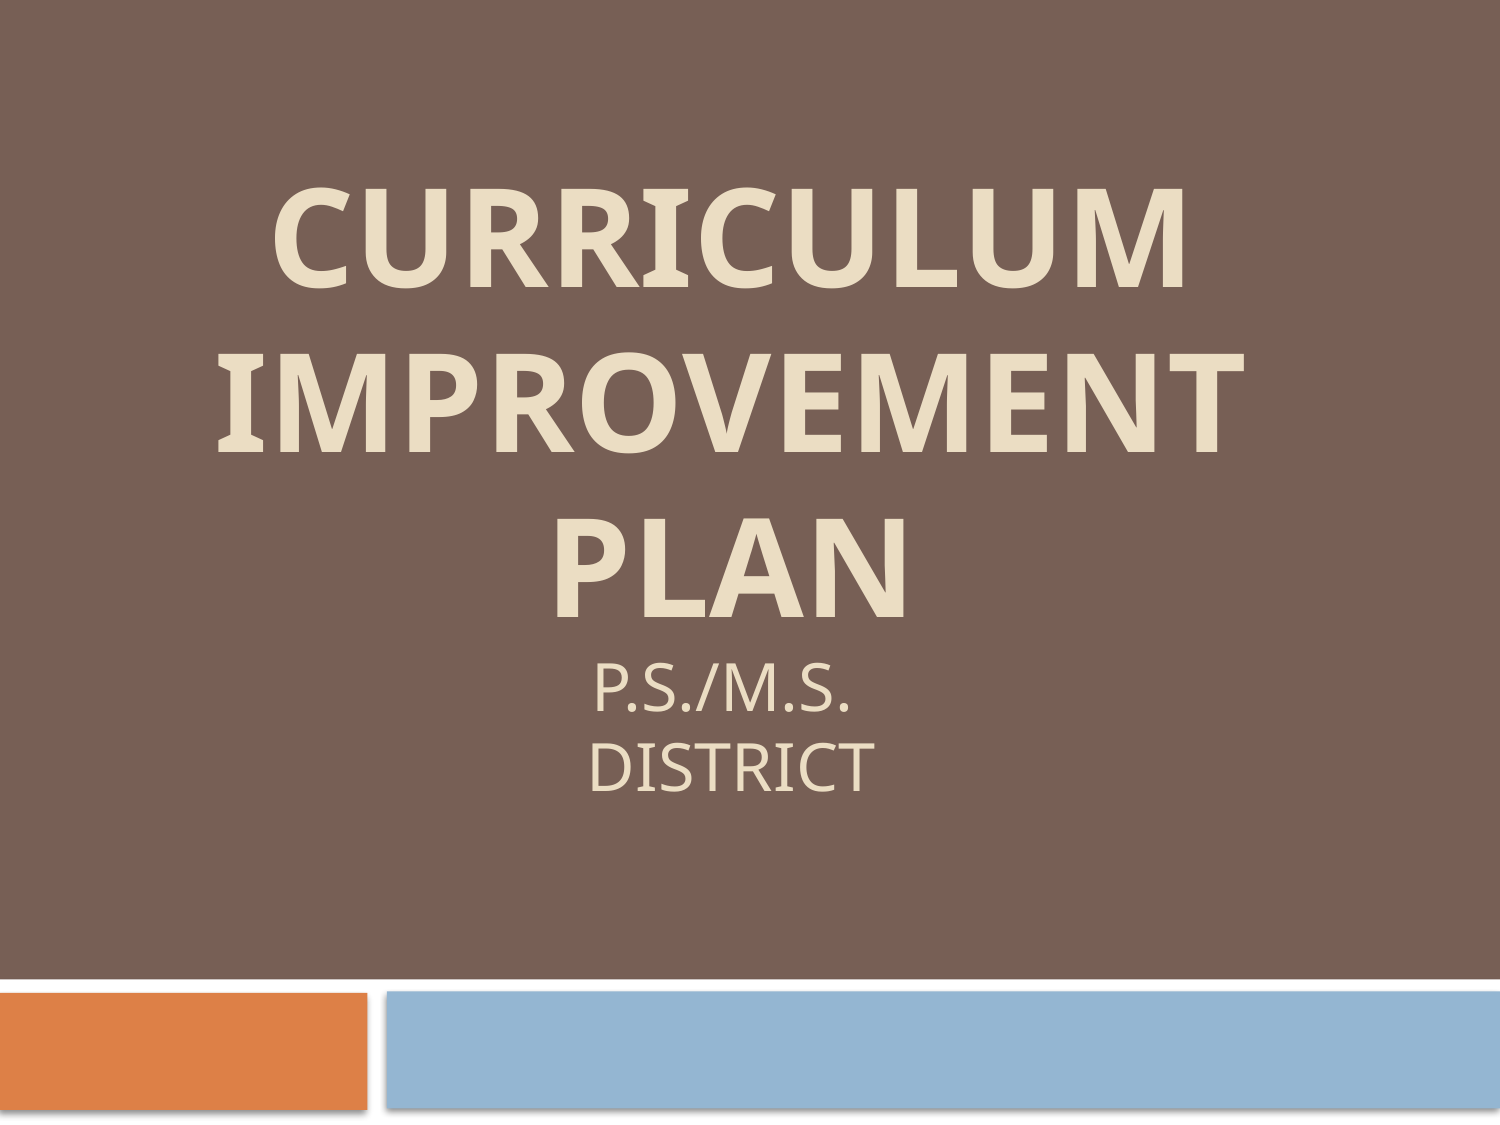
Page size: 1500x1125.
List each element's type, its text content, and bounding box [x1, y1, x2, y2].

title Curriculum Improvement Plan P.S./M.S. District [37, 187, 1426, 813]
